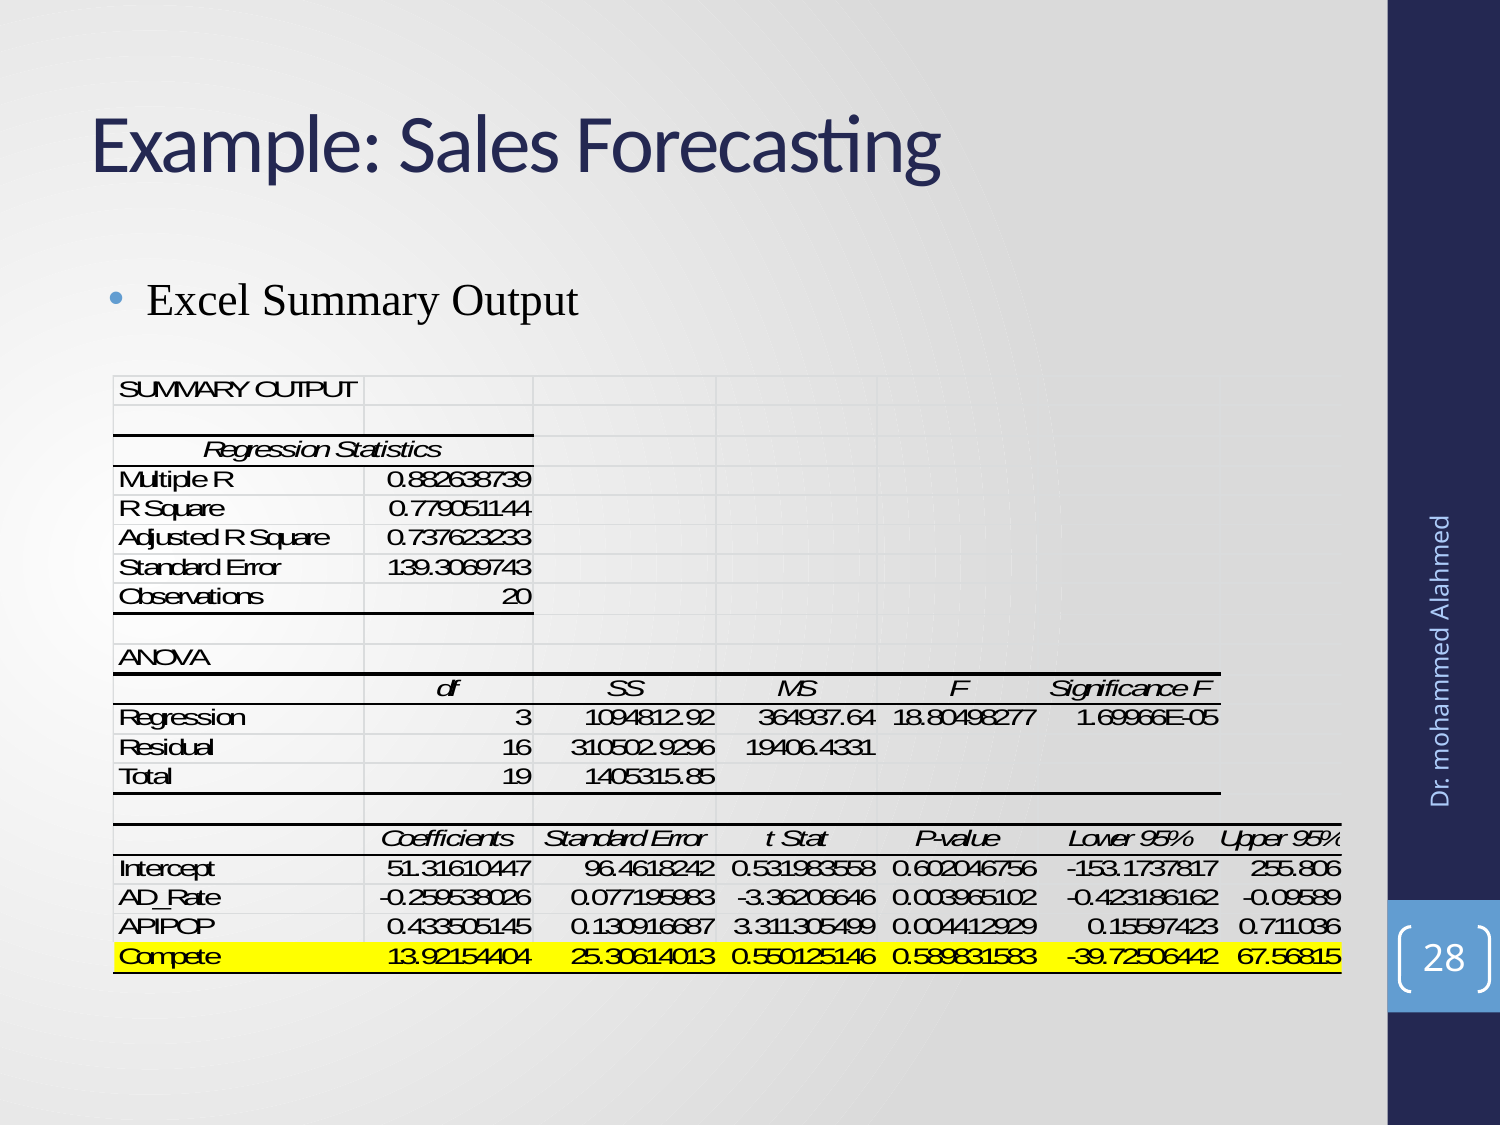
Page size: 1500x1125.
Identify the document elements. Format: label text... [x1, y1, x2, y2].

slide_number 28 [1397, 925, 1492, 994]
title Example: Sales Forecasting [75, 45, 1325, 233]
list Excel Summary Output [75, 262, 1325, 1050]
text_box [111, 374, 1345, 976]
footer Dr. mohammed Alahmed [1408, 500, 1469, 889]
